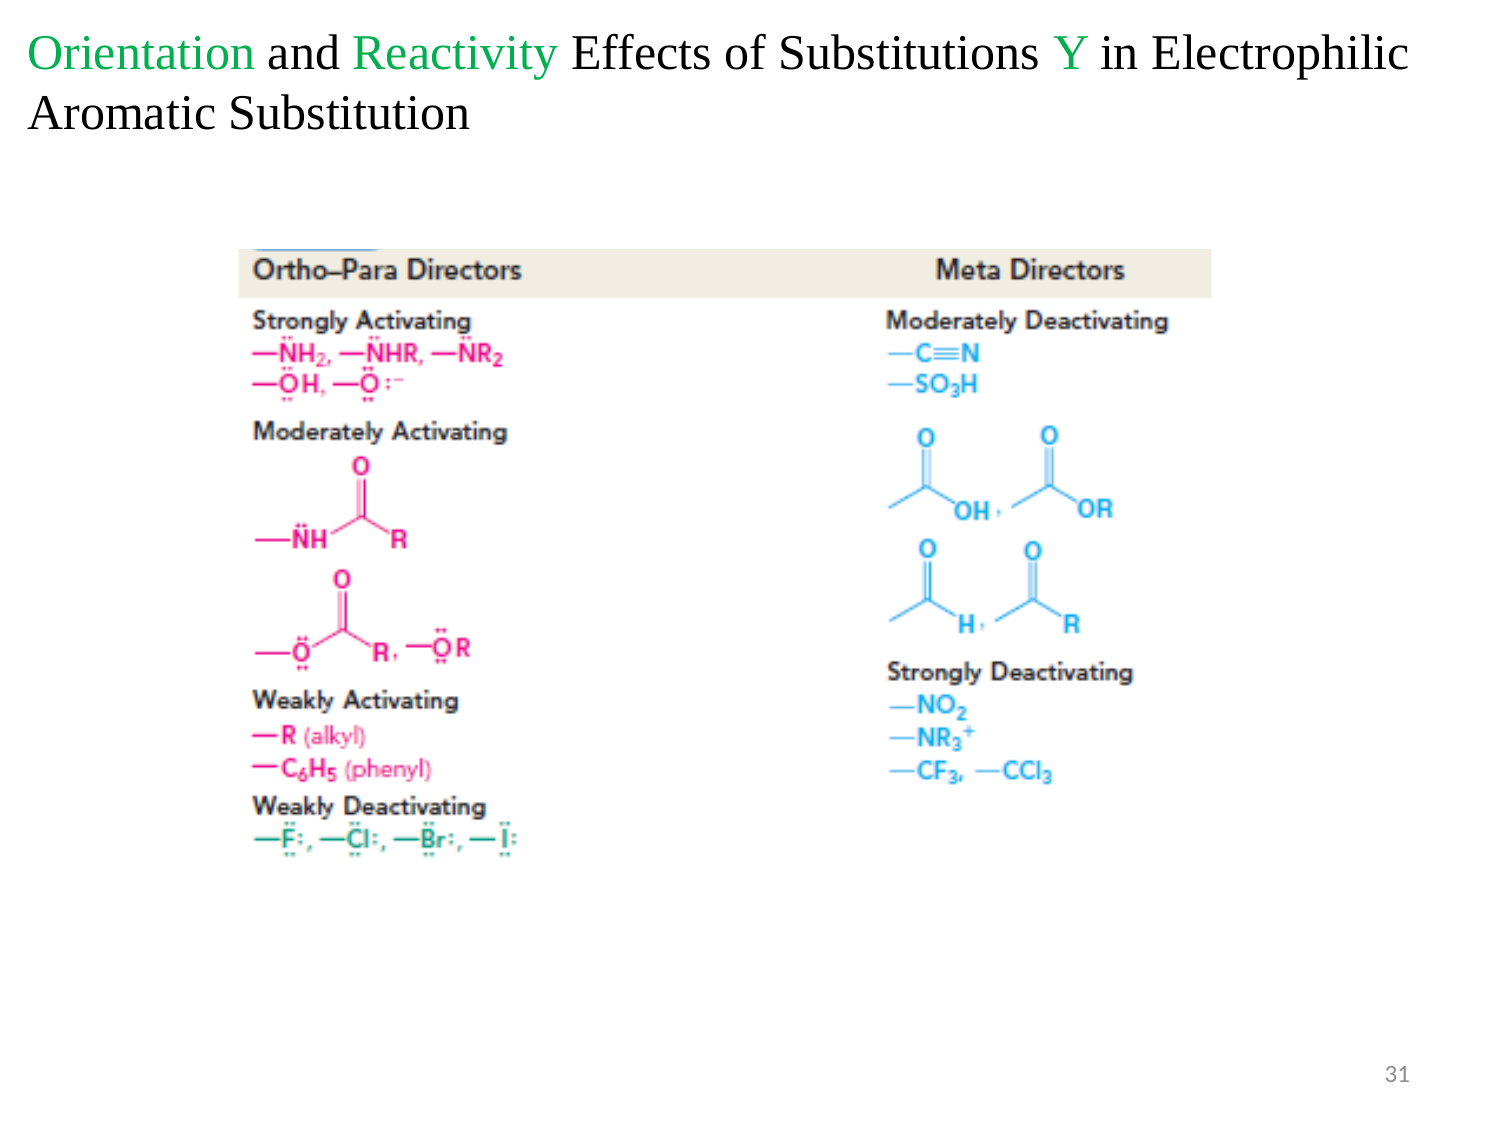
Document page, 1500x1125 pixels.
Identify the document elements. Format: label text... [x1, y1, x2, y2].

slide_number 31 [1074, 1042, 1425, 1103]
picture [177, 249, 1257, 864]
text_box Orientation and Reactivity Effects of Substitutions Y in Electrophilic Aromatic Substitution [12, 11, 1500, 147]
